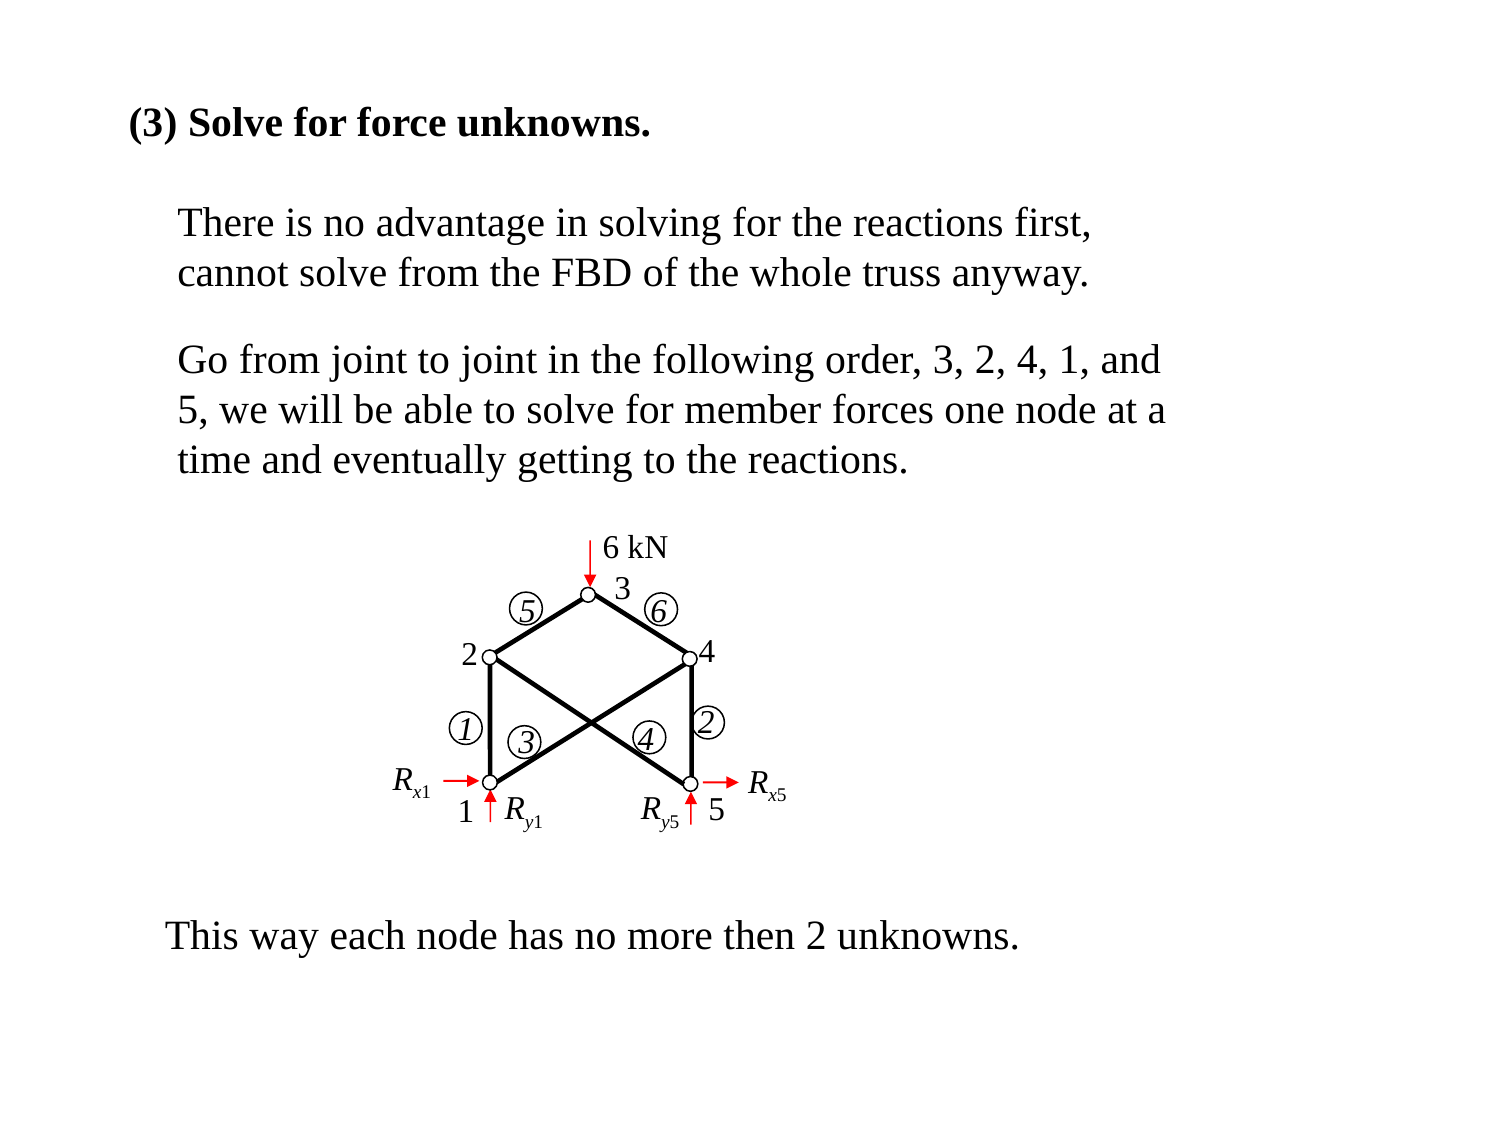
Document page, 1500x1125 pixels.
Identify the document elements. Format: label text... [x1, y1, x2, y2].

text_box [632, 720, 666, 754]
text_box [580, 587, 596, 603]
text_box Go from joint to joint in the following order, 3, 2, 4, 1, and 5, we will be able to solve for member forces one node at a time and eventually getting to the reactions. [162, 324, 1188, 540]
text_box 6 [635, 581, 690, 632]
text_box [482, 775, 498, 790]
text_box Ry5 [625, 778, 745, 836]
text_box [509, 592, 543, 625]
text_box [482, 649, 498, 665]
text_box 4 [622, 709, 678, 760]
text_box Rx1 [377, 749, 462, 799]
text_box 3 [599, 562, 644, 603]
text_box Rx5 [733, 752, 821, 802]
text_box [460, 706, 490, 757]
text_box 1 [442, 781, 492, 827]
text_box [507, 725, 541, 759]
text_box 3 [503, 713, 558, 764]
text_box 5 [504, 581, 559, 632]
text_box [462, 774, 480, 781]
text_box 4 [683, 621, 737, 668]
text_box [691, 706, 725, 739]
text_box 6 kN [587, 517, 729, 562]
text_box This way each node has no more then 2 unknowns. [149, 900, 1065, 965]
text_box [644, 592, 678, 626]
text_box Ry1 [489, 779, 581, 836]
text_box 1 [442, 699, 488, 746]
text_box [583, 562, 597, 587]
text_box (3) Solve for force unknowns. [113, 87, 678, 153]
text_box [491, 706, 523, 757]
text_box There is no advantage in solving for the reactions first, cannot solve from the FBD of the whole truss anyway. [162, 187, 1188, 303]
text_box [683, 776, 698, 792]
text_box 2 [446, 624, 495, 671]
text_box 2 [682, 692, 730, 740]
text_box [449, 711, 483, 745]
